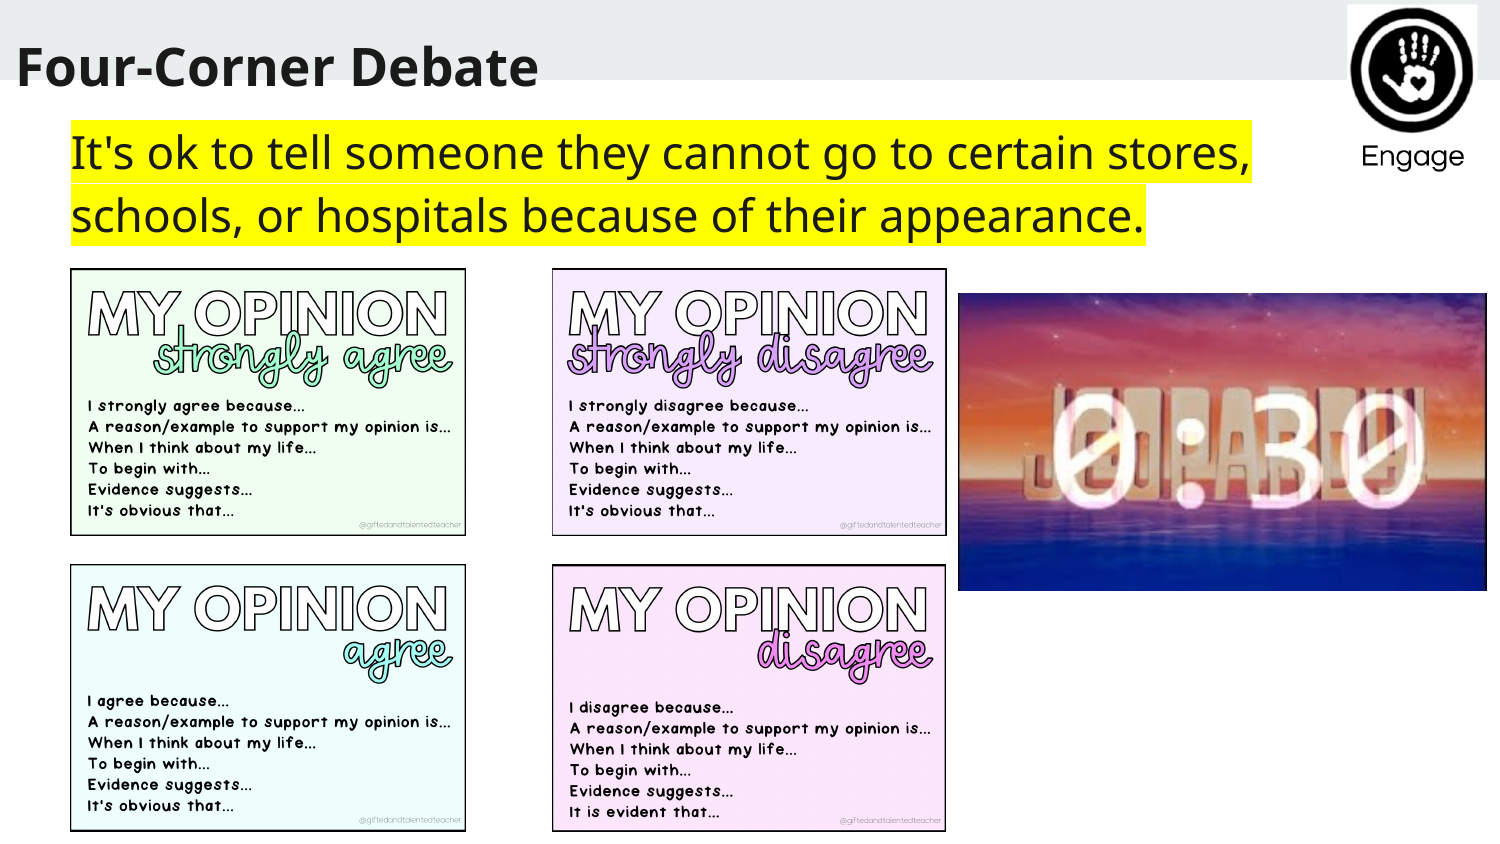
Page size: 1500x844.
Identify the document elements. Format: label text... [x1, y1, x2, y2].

picture [70, 268, 466, 537]
picture [551, 268, 947, 537]
title Four-Corner Debate [0, 18, 1258, 113]
picture [957, 293, 1487, 592]
list It's ok to tell someone they cannot go to certain stores, schools, or hospitals because of their appearance. [0, 100, 1375, 216]
picture [552, 564, 947, 832]
picture [70, 564, 466, 833]
picture [1323, 0, 1500, 179]
